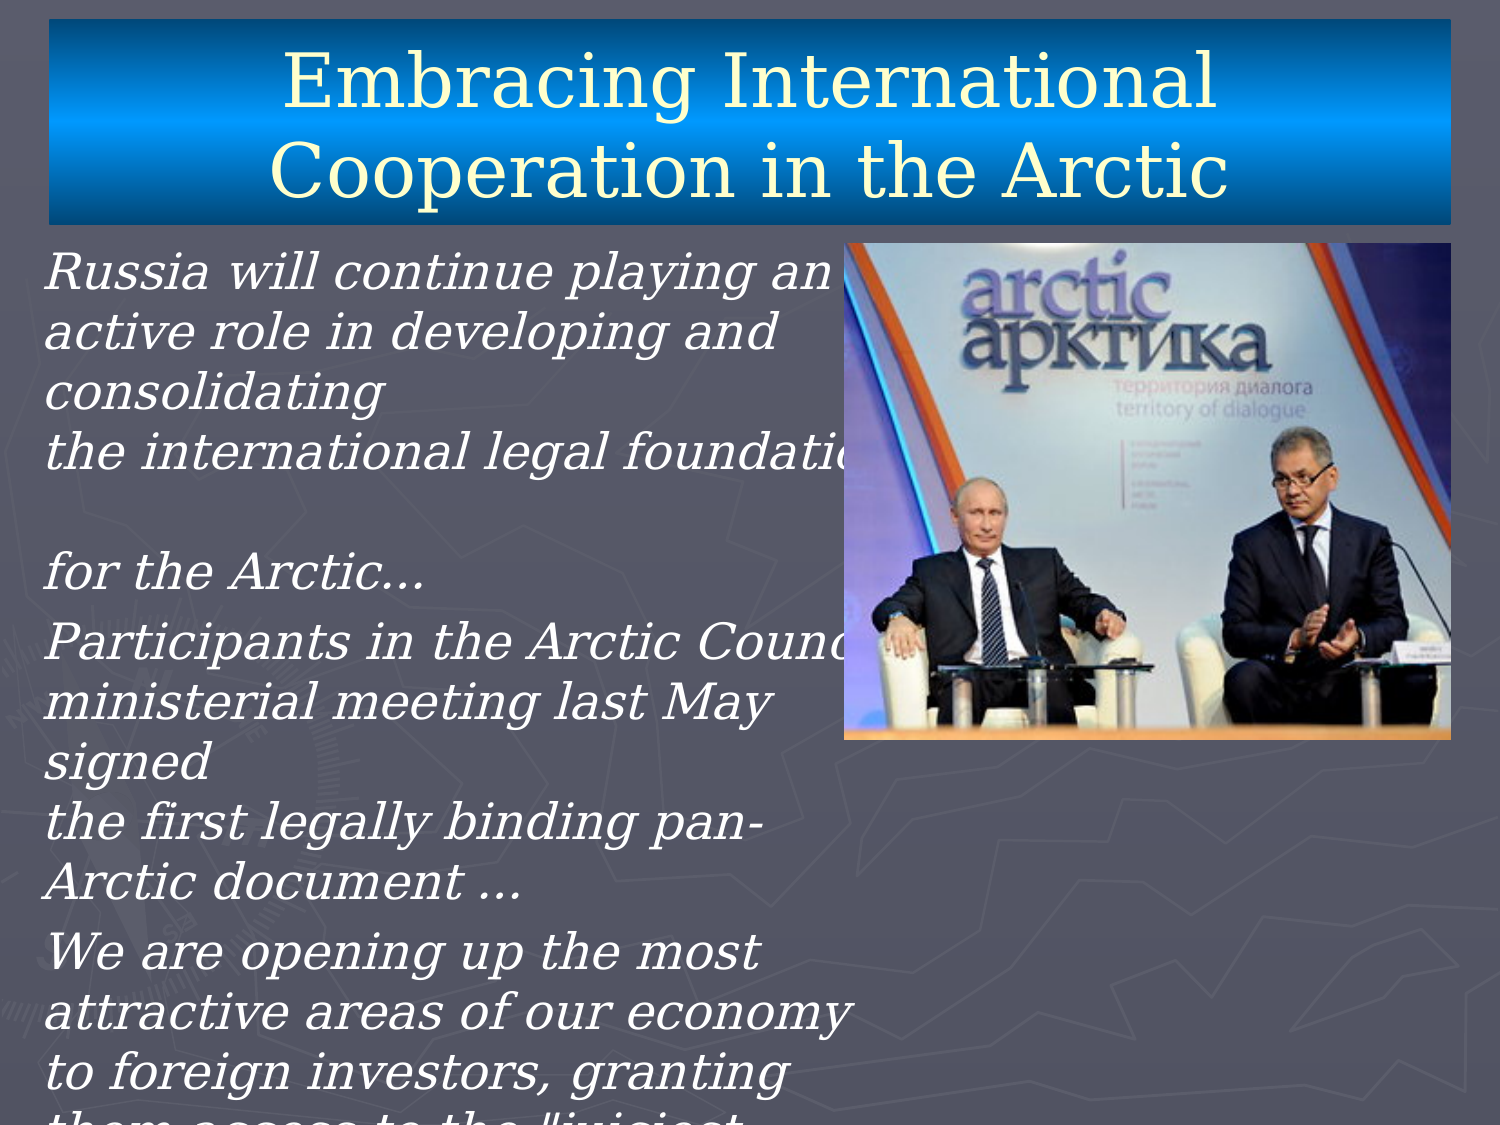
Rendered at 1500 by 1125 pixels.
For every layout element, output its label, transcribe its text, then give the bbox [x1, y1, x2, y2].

list Russia will continue playing an active role in developing and consolidating the international legal foundation for the Arctic… Participants in the Arctic Council ministerial meeting last May signed the first legally binding pan-Arctic document … We are opening up the most attractive areas of our economy to foreign investors, granting them access to the "juiciest morsels," in particular, our fuel and energy complex. [0, 231, 916, 1083]
title Embracing International Cooperation in the Arctic [49, 18, 1451, 226]
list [844, 243, 1451, 740]
